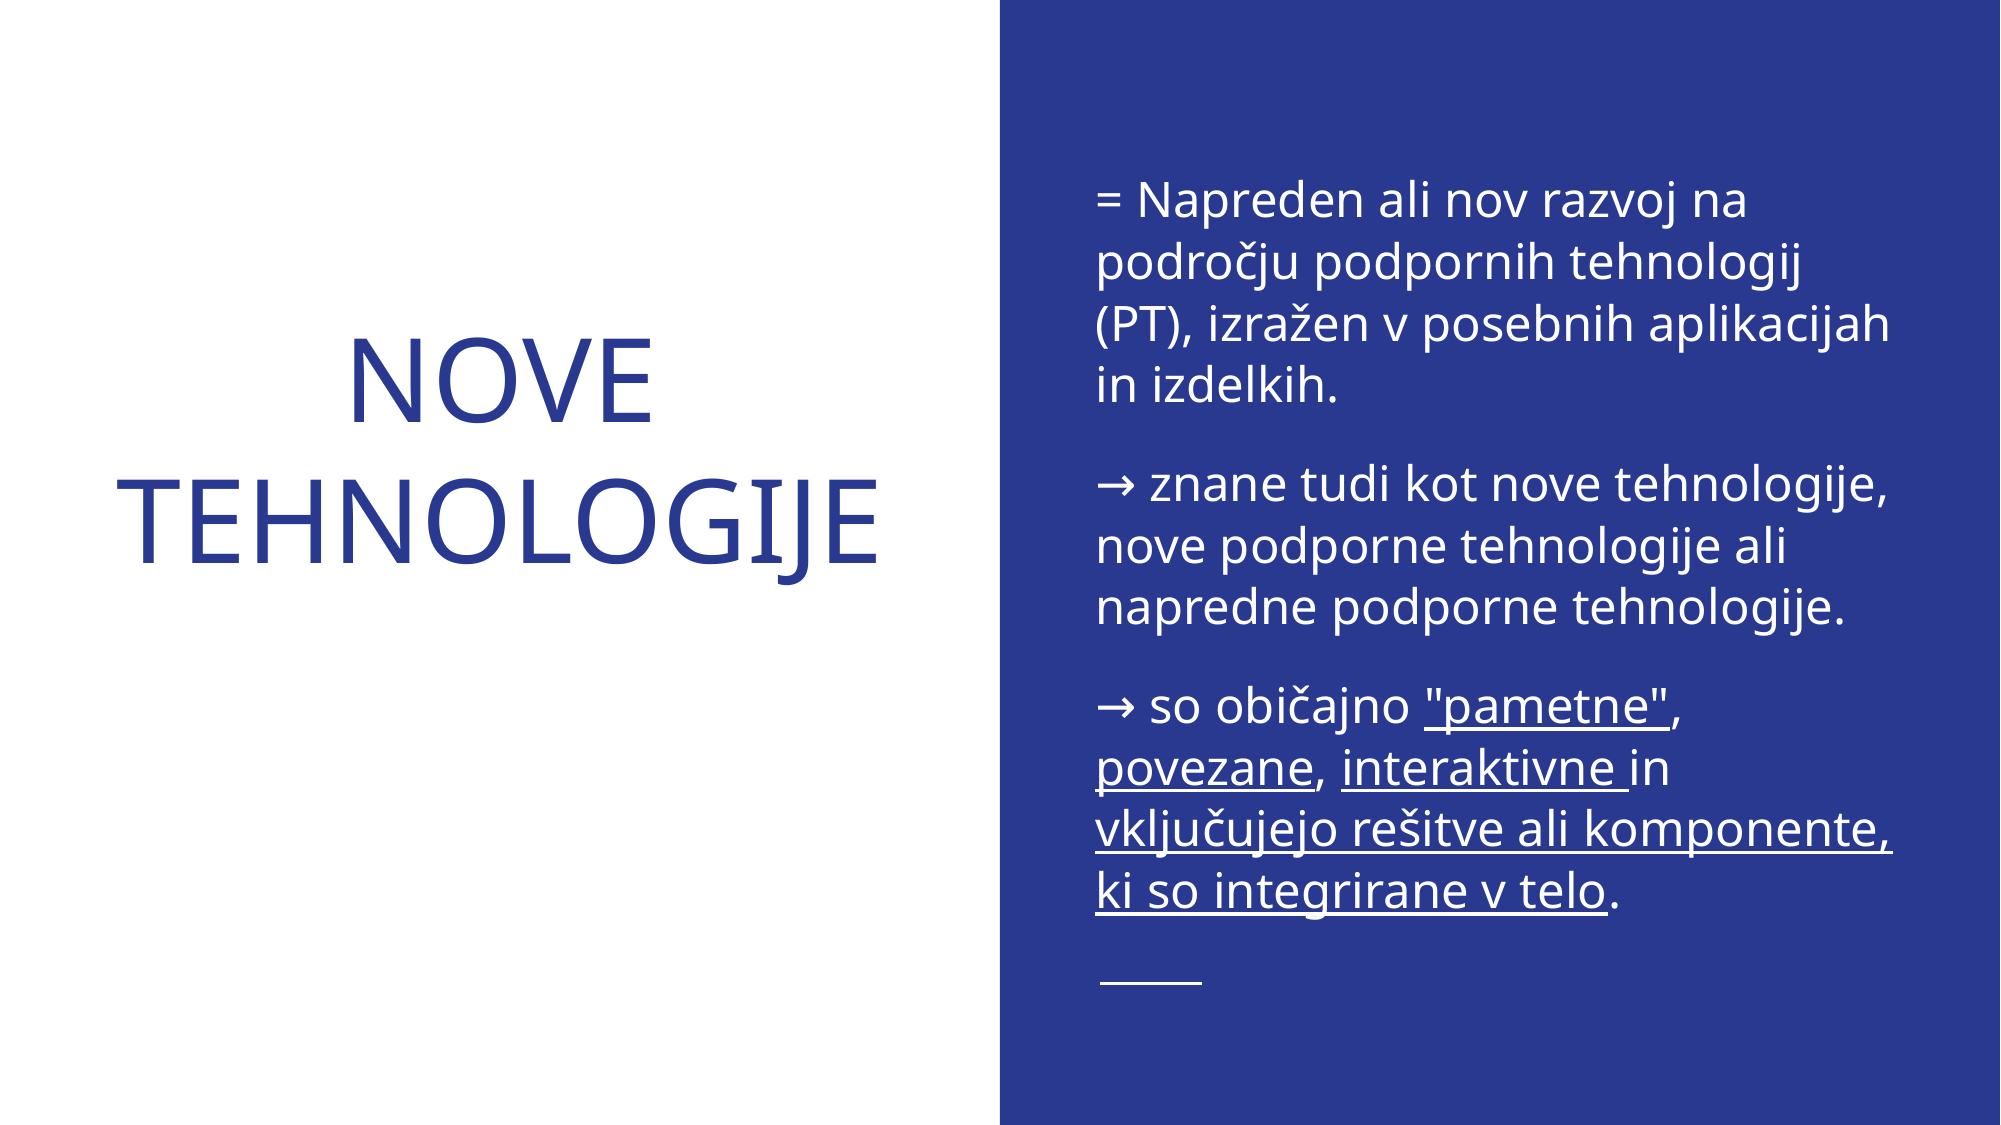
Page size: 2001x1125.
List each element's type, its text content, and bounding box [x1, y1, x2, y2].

title NOVE TEHNOLOGIJE [58, 251, 943, 594]
list = Napreden ali nov razvoj na področju podpornih tehnologij (PT), izražen v posebnih aplikacijah in izdelkih. → znane tudi kot nove tehnologije, nove podporne tehnologije ali napredne podporne tehnologije. → so običajno "pametne", povezane, interaktivne in vključujejo rešitve ali komponente, ki so integrirane v telo. [1080, 158, 1920, 967]
